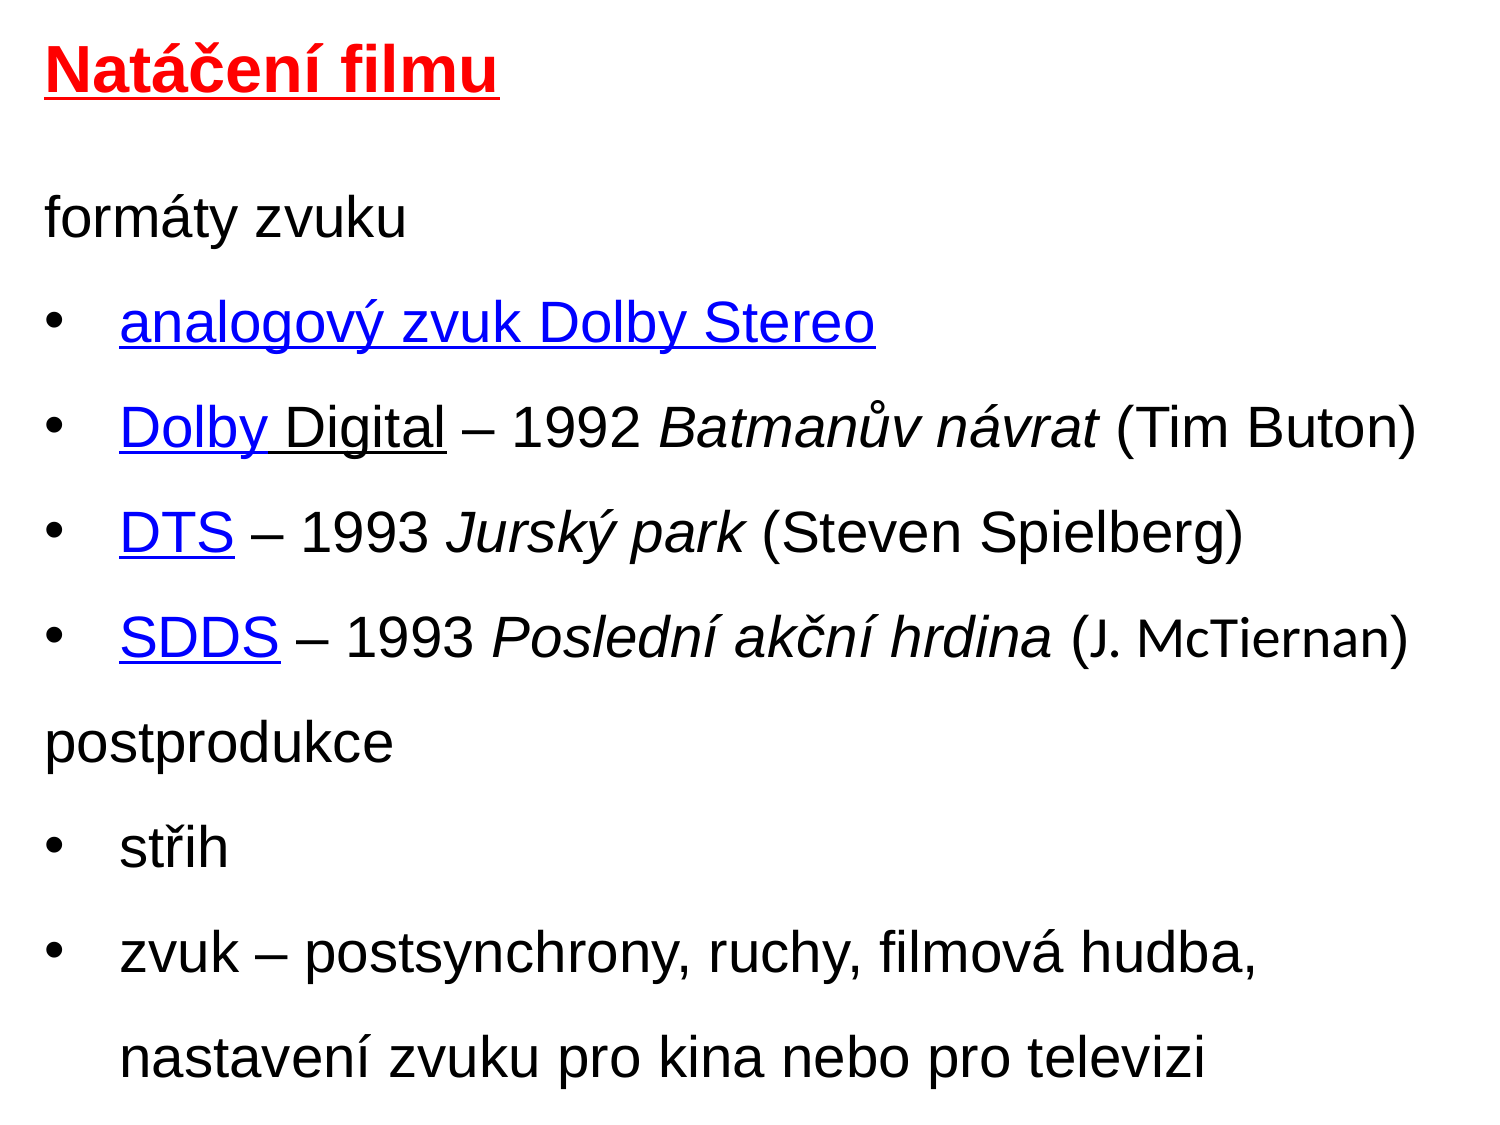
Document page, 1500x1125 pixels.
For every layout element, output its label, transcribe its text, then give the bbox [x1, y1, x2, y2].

text_box Natáčení filmu [29, 18, 1471, 114]
text_box formáty zvuku analogový zvuk Dolby Stereo Dolby Digital – 1992 Batmanův návrat (Tim Buton) DTS – 1993 Jurský park (Steven Spielberg) SDDS – 1993 Poslední akční hrdina (J. McTiernan) postprodukce střih zvuk – postsynchrony, ruchy, filmová hudba, nastavení zvuku pro kina nebo pro televizi [29, 137, 1471, 1097]
